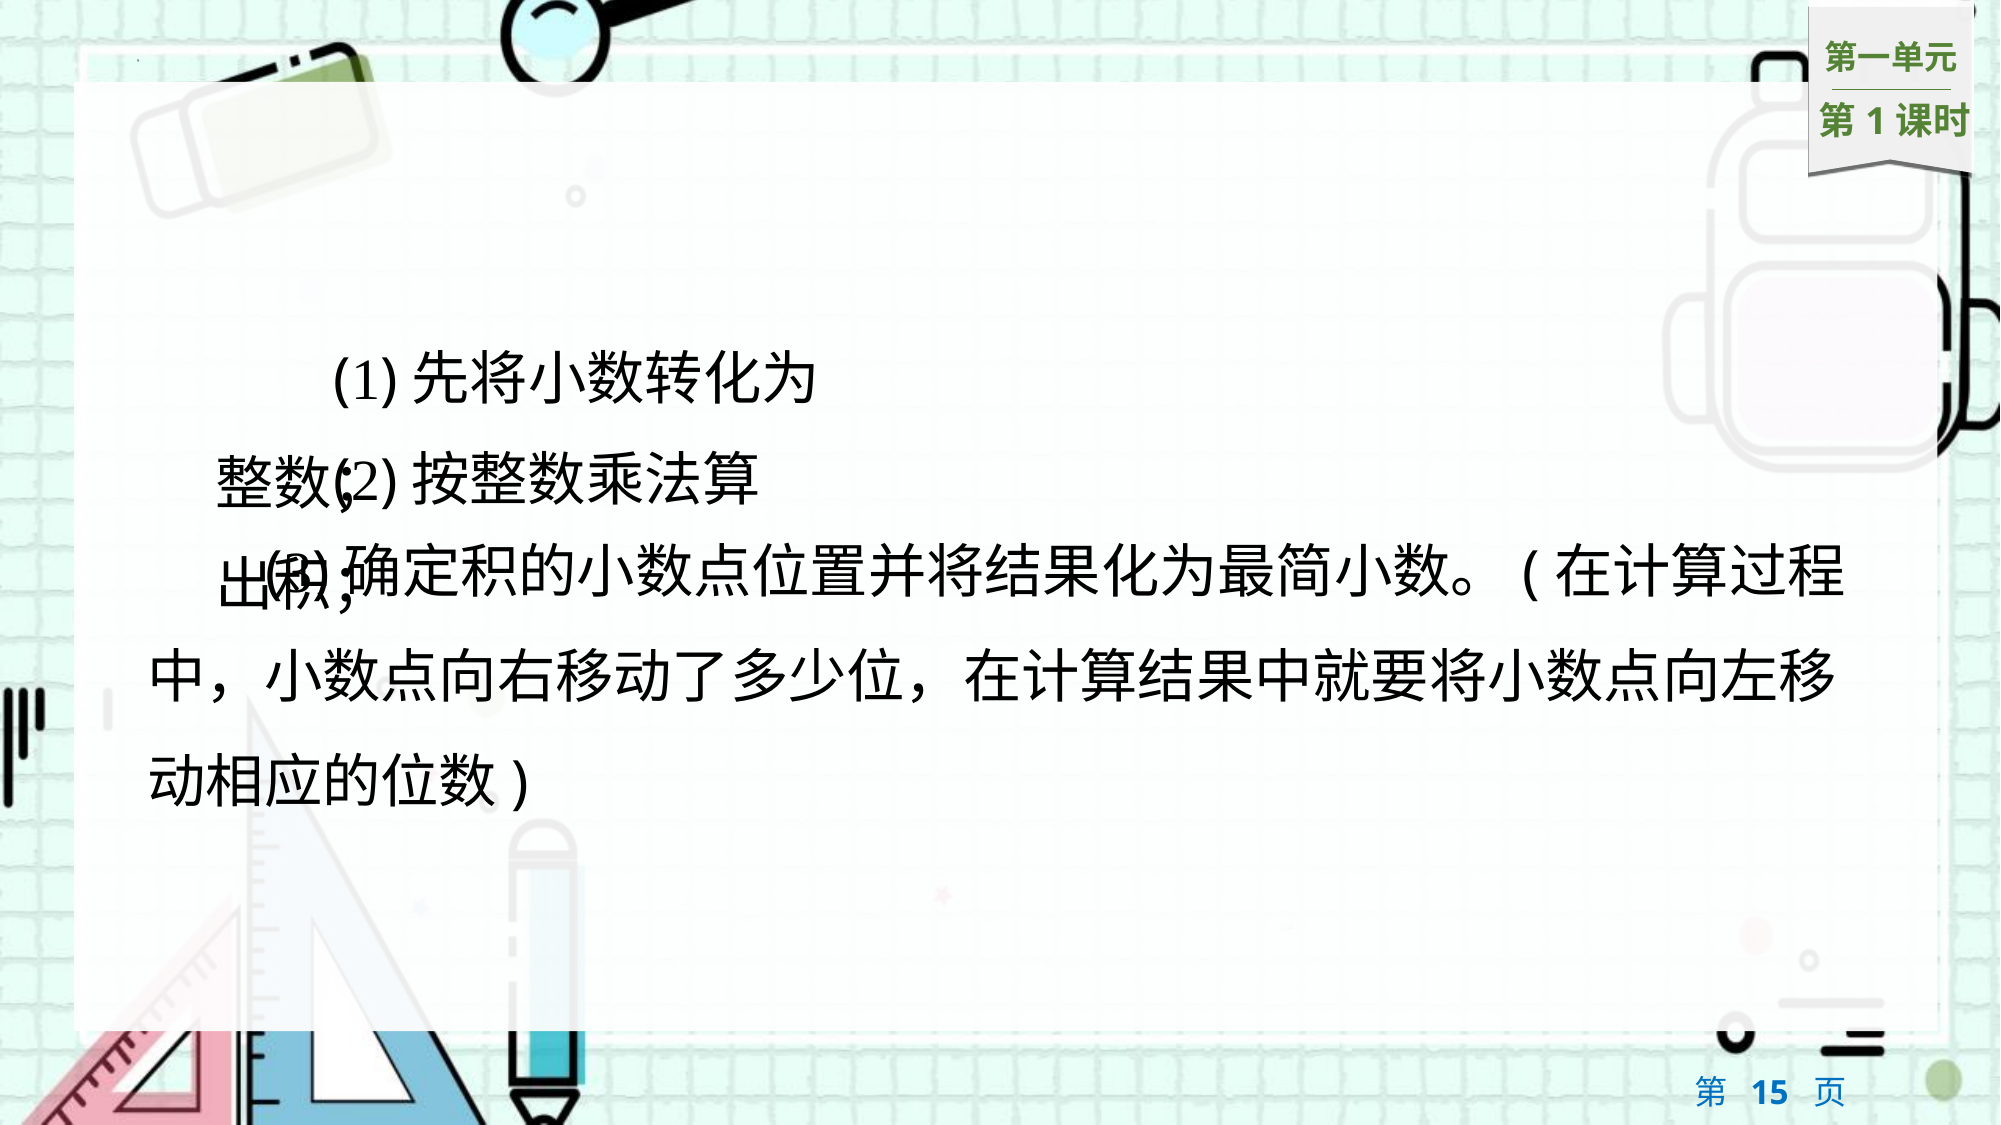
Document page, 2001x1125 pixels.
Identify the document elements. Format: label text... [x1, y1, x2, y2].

picture [0, 0, 2000, 1125]
text_box (2)按整数乘法算出积； [215, 406, 818, 512]
text_box (3)确定积的小数点位置并将结果化为最简小数。(在计算过程中，小数点向右移动了多少位，在计算结果中就要将小数点向左移动相应的位数) [147, 499, 1853, 815]
picture [1938, 168, 1971, 176]
text_box (1)先将小数转化为整数； [215, 305, 877, 411]
